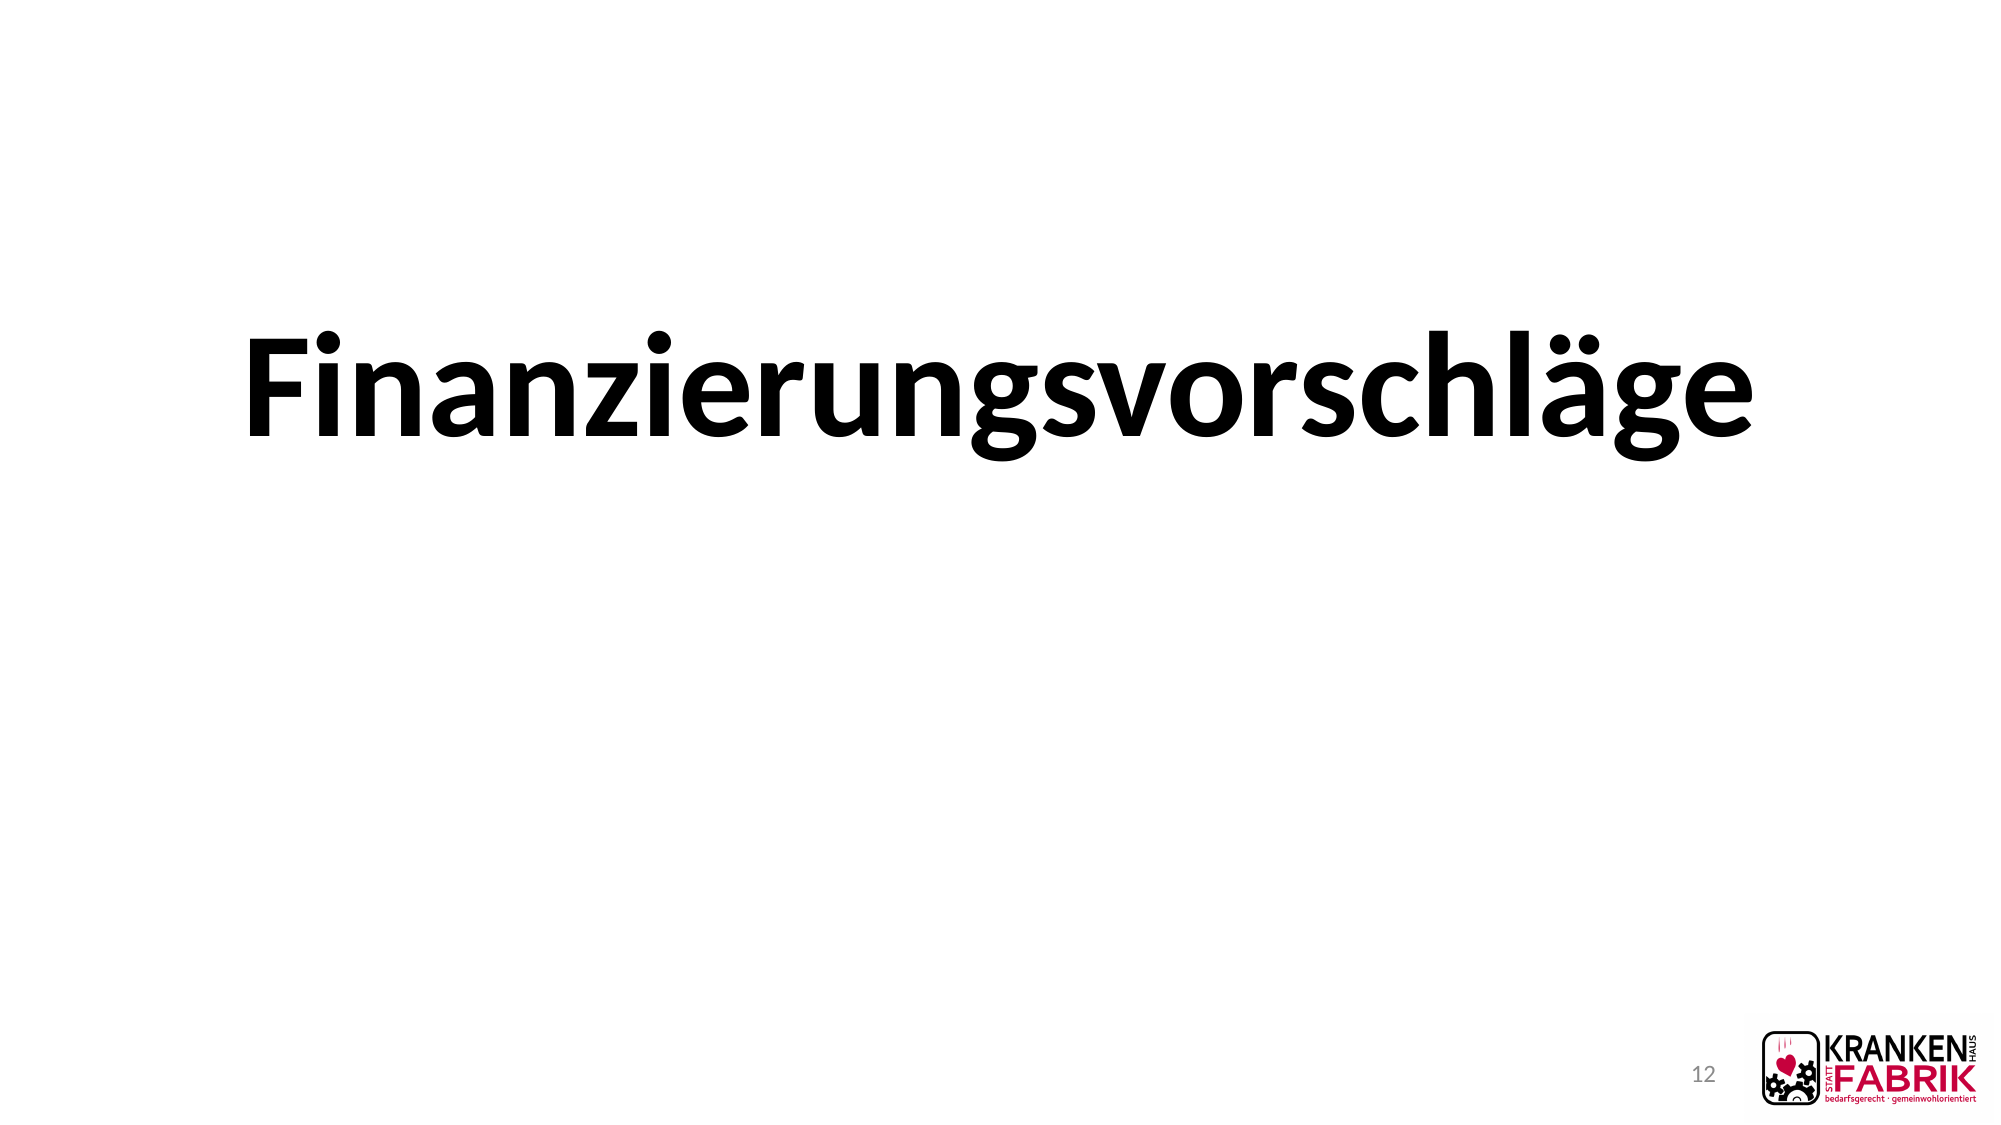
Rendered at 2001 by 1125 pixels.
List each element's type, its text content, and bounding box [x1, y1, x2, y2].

list Finanzierungsvorschläge [137, 299, 1863, 582]
slide_number 12 [1281, 1042, 1731, 1103]
picture [1744, 1013, 1994, 1123]
